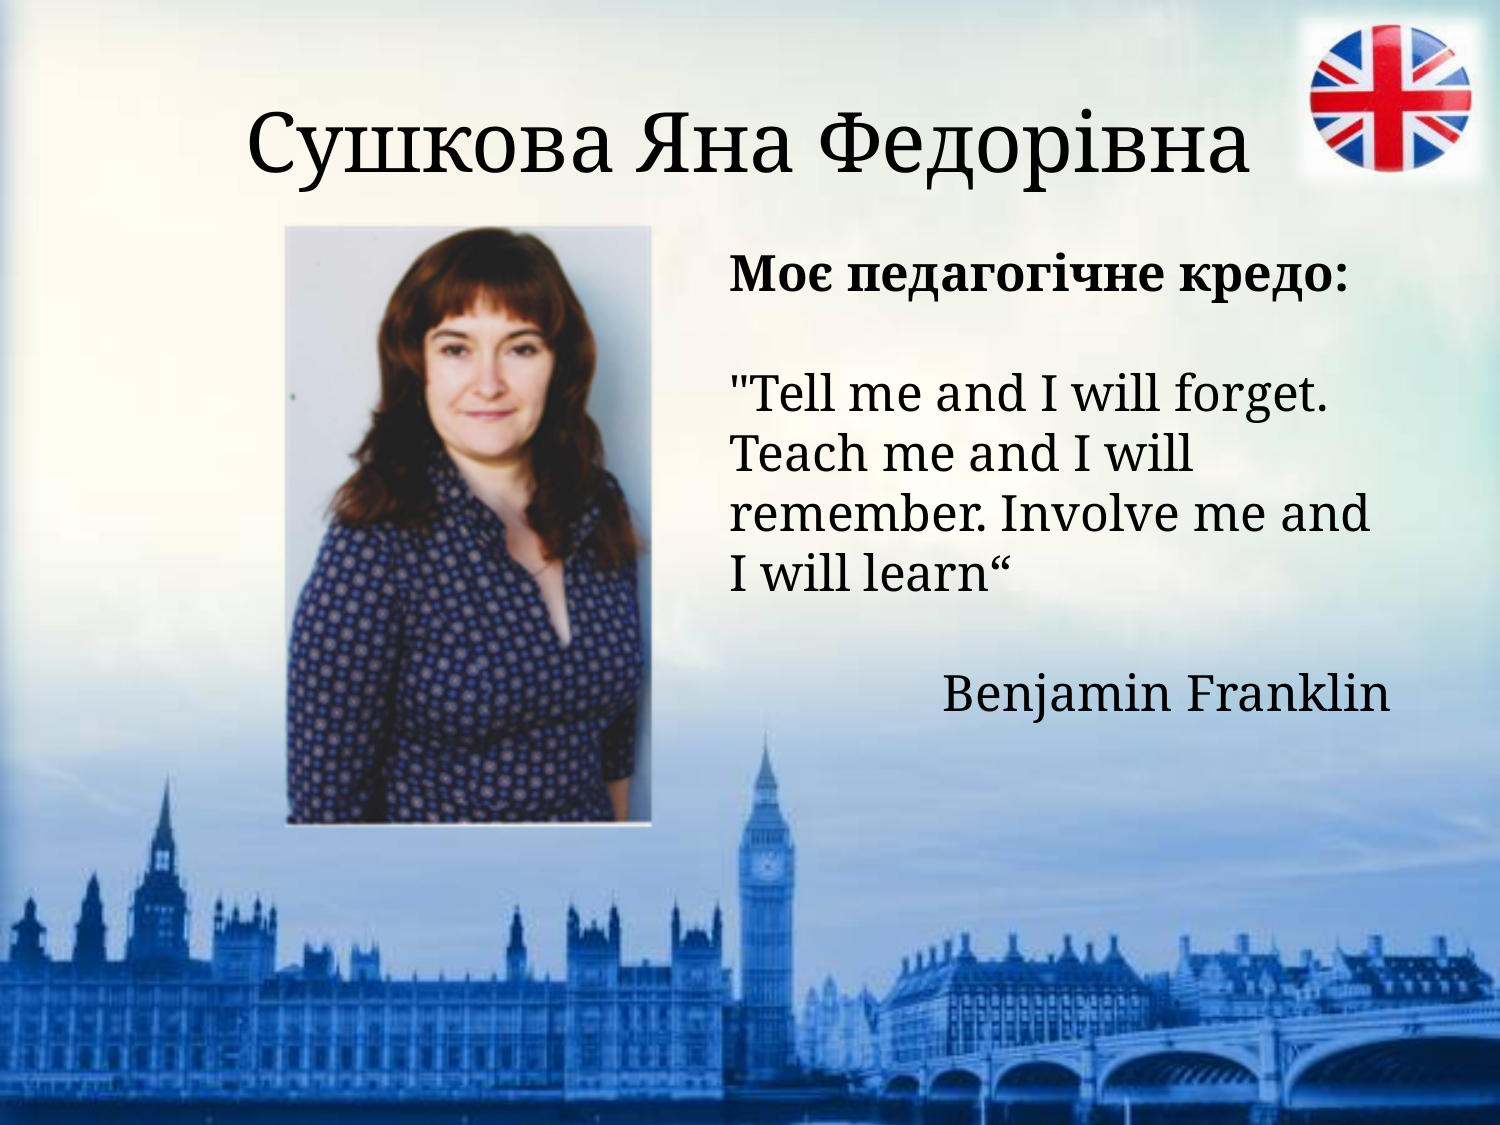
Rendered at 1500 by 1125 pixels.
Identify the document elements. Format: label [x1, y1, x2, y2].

list [280, 222, 657, 833]
picture [0, 0, 1500, 1125]
